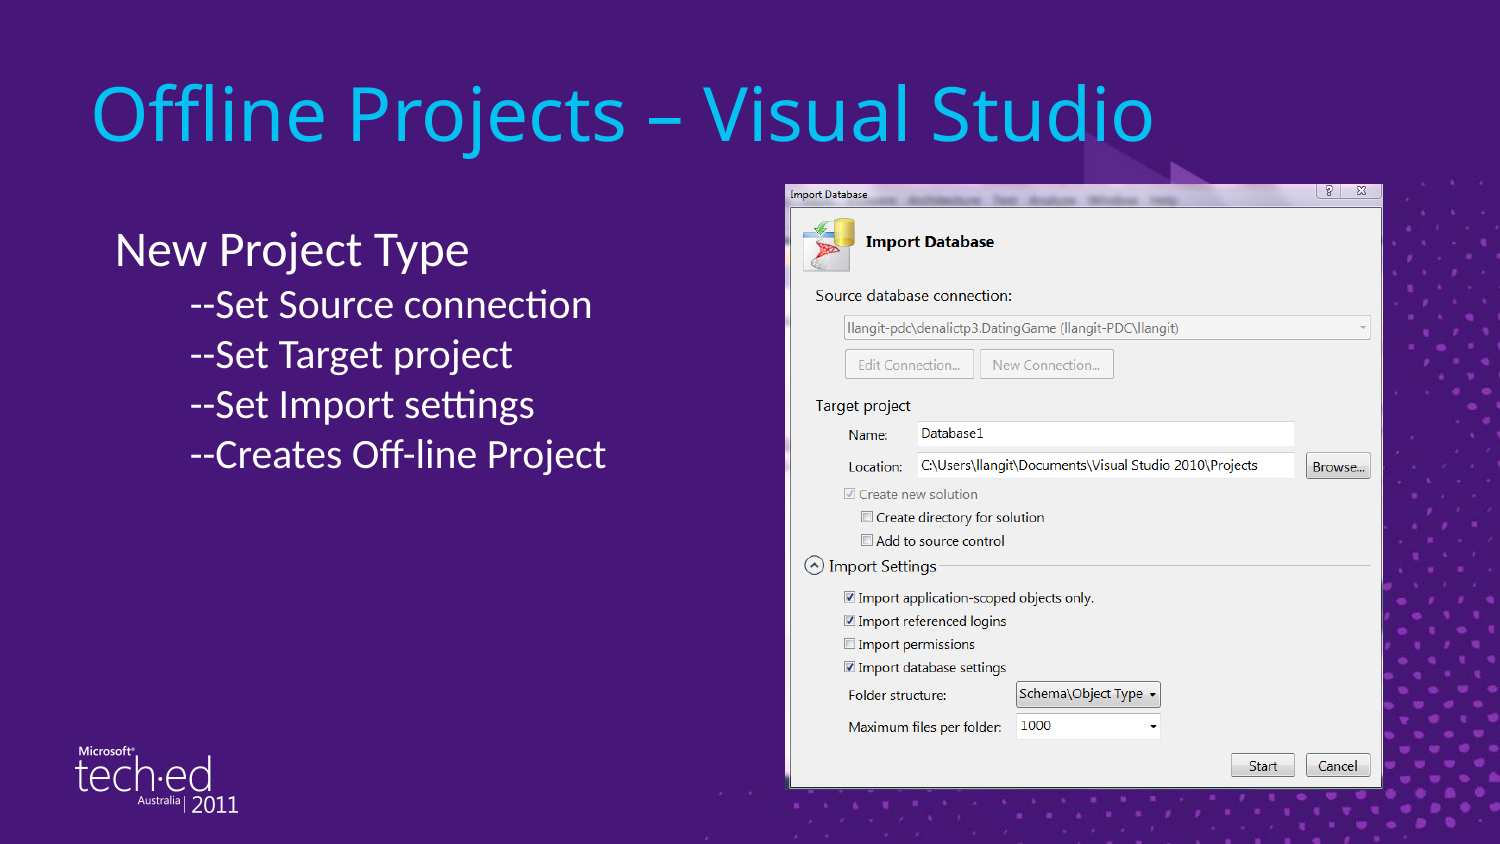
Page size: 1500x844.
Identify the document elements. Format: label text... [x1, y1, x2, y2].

picture [0, 0, 1500, 844]
text_box New Project Type --Set Source connection --Set Target project --Set Import settings --Creates Off-line Project [100, 209, 750, 484]
title Offline Projects – Visual Studio [75, 40, 1425, 182]
